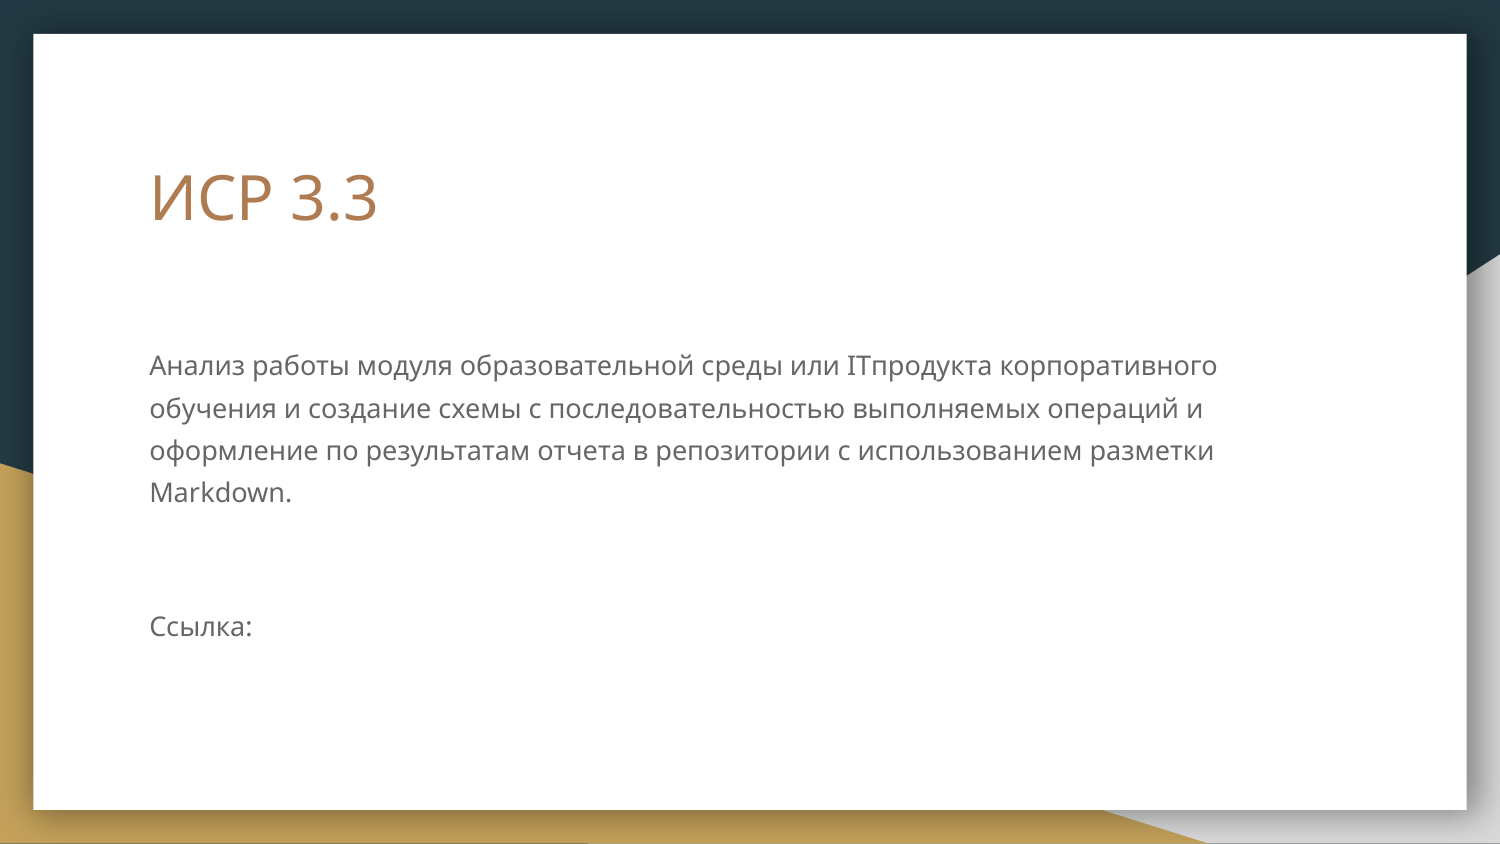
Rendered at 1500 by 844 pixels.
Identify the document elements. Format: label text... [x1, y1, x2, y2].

list Анализ работы модуля образовательной среды или ITпродукта корпоративного обучения и создание схемы с последовательностью выполняемых операций и оформление по результатам отчета в репозитории с использованием разметки Markdown. Ссылка: [134, 326, 1366, 729]
title ИСР 3.3 [134, 138, 1366, 296]
